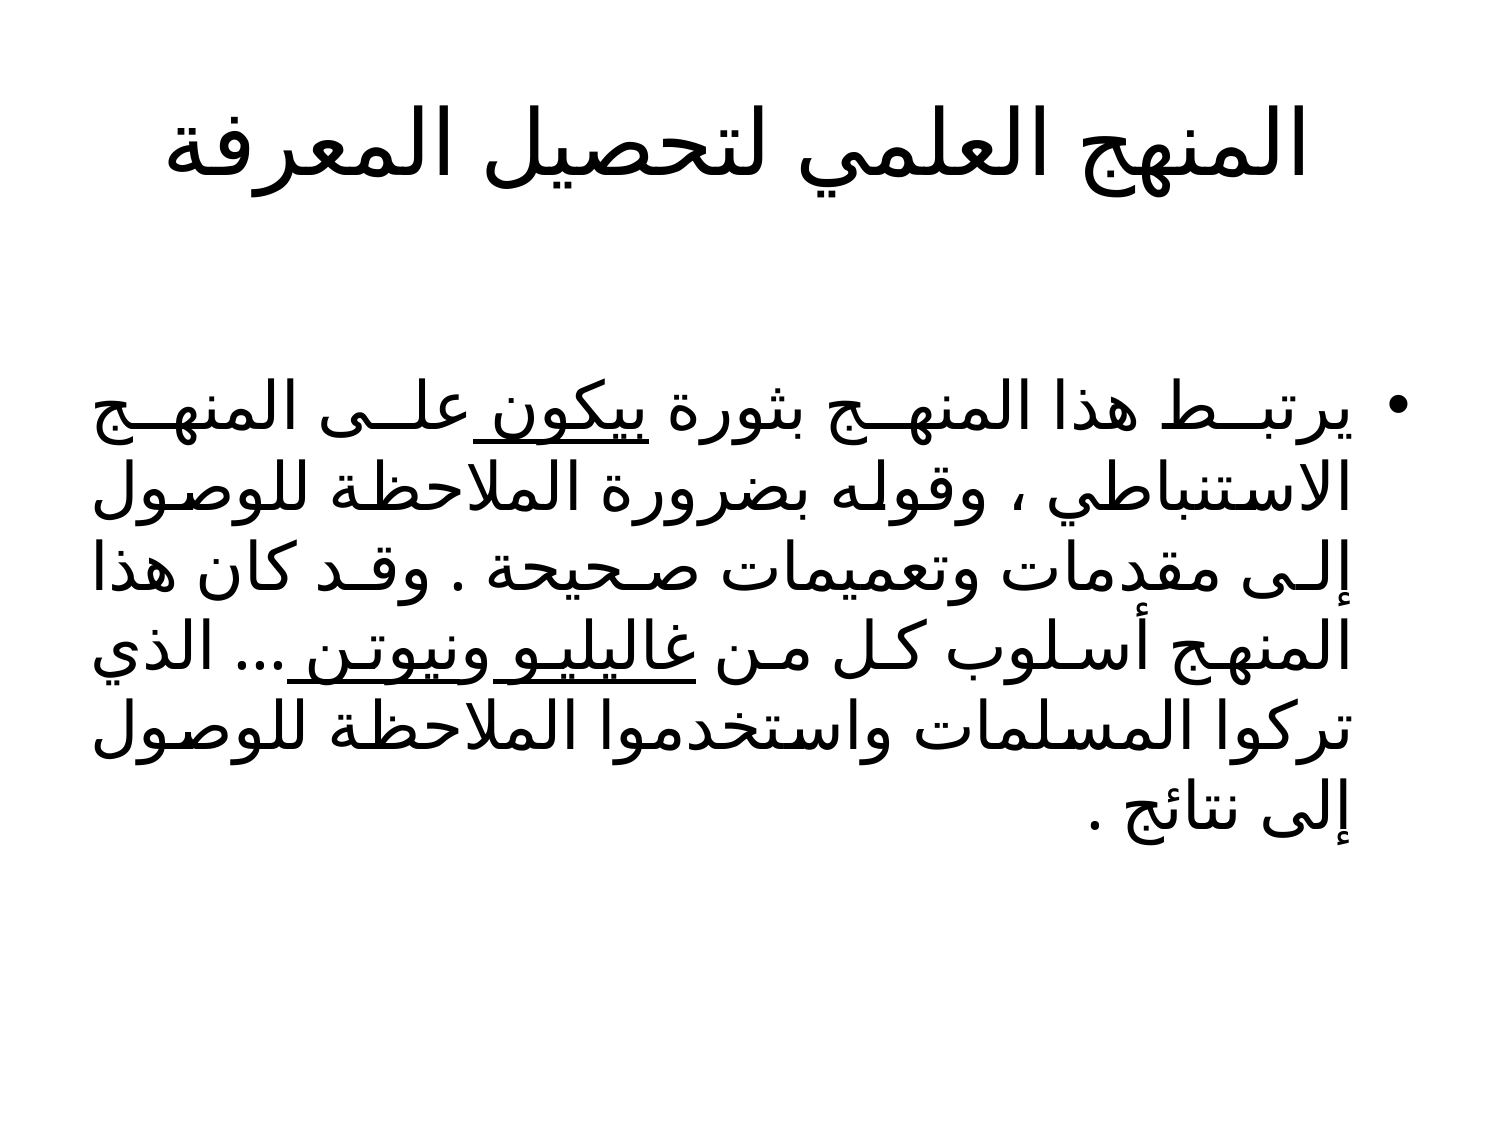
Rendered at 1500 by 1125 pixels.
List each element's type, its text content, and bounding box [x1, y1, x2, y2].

title المنهج العلمي لتحصيل المعرفة [75, 45, 1425, 233]
list يرتبط هذا المنهج بثورة بيكون على المنهج الاستنباطي ، وقوله بضرورة الملاحظة للوصول إلى مقدمات وتعميمات صحيحة . وقد كان هذا المنهج أسلوب كل من غاليليو ونيوتن ... الذي تركوا المسلمات واستخدموا الملاحظة للوصول إلى نتائج . [75, 262, 1425, 1005]
